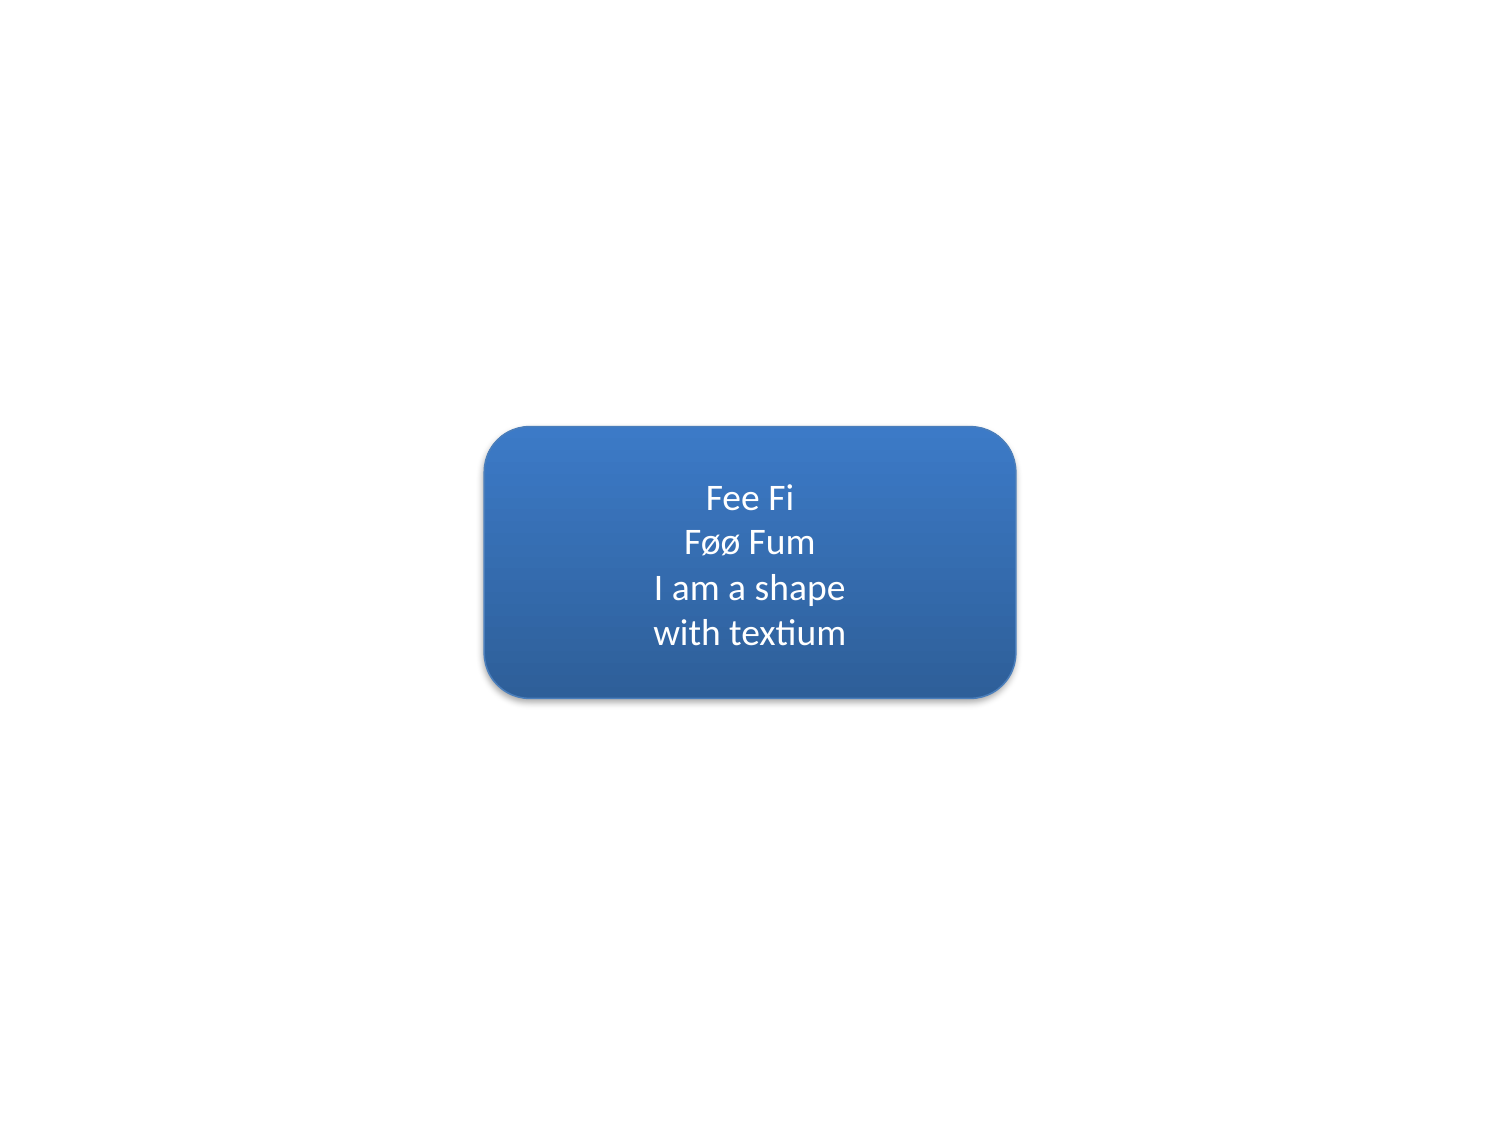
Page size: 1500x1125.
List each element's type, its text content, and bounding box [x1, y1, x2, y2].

text_box Fee Fi Føø Fum I am a shape with textium [483, 425, 1017, 700]
